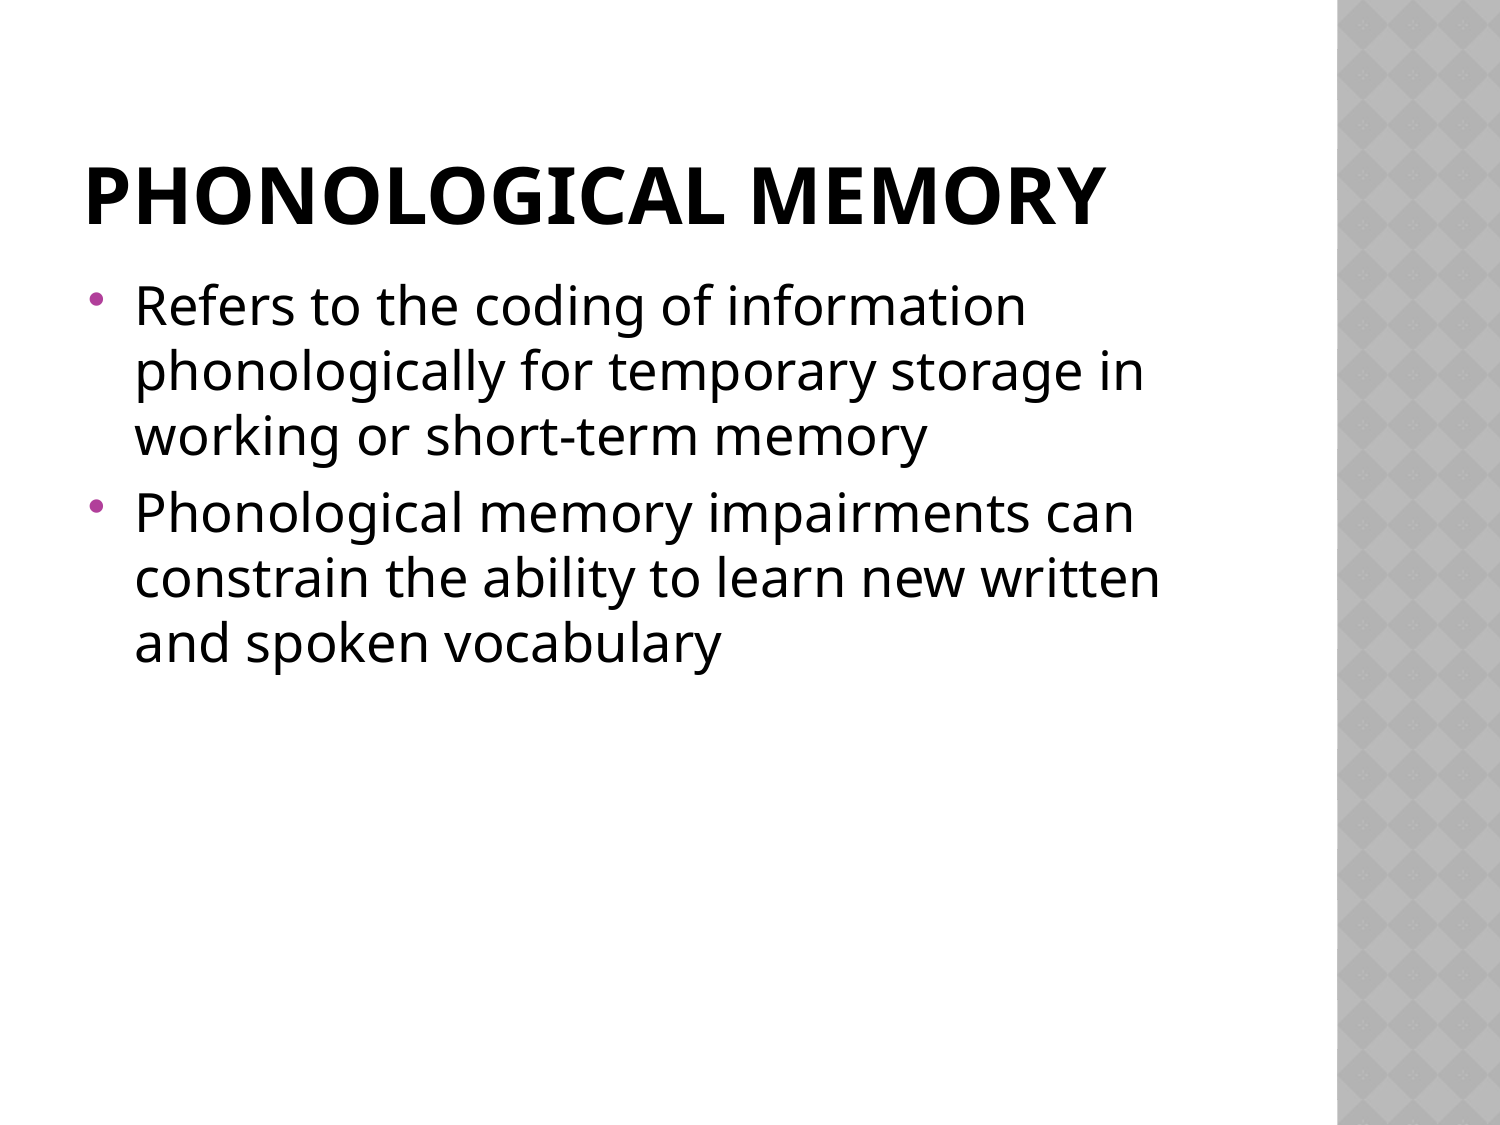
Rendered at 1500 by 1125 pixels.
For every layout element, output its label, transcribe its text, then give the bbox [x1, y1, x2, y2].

title Phonological Memory [75, 52, 1263, 240]
list Refers to the coding of information phonologically for temporary storage in working or short-term memory Phonological memory impairments can constrain the ability to learn new written and spoken vocabulary [75, 264, 1263, 1059]
